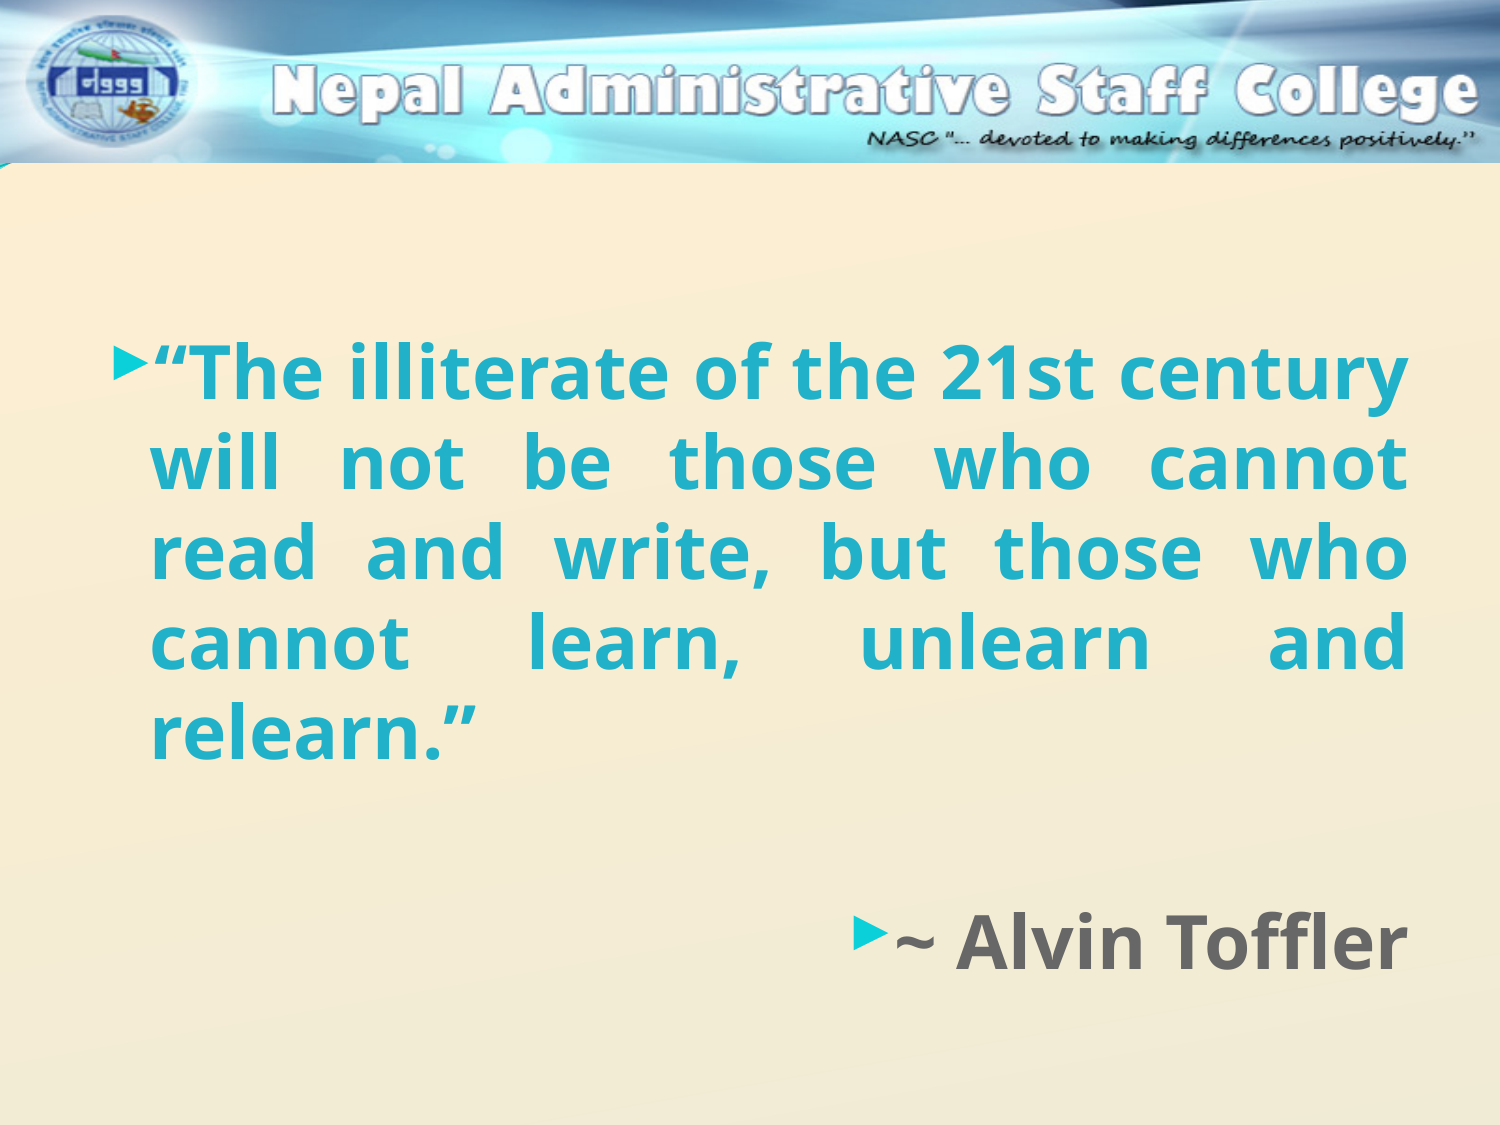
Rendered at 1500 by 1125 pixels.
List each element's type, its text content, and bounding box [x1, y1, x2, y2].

picture [0, 0, 1500, 163]
list “The illiterate of the 21st century will not be those who cannot read and write, but those who cannot learn, unlearn and relearn.” ~ Alvin Toffler [75, 317, 1425, 1038]
